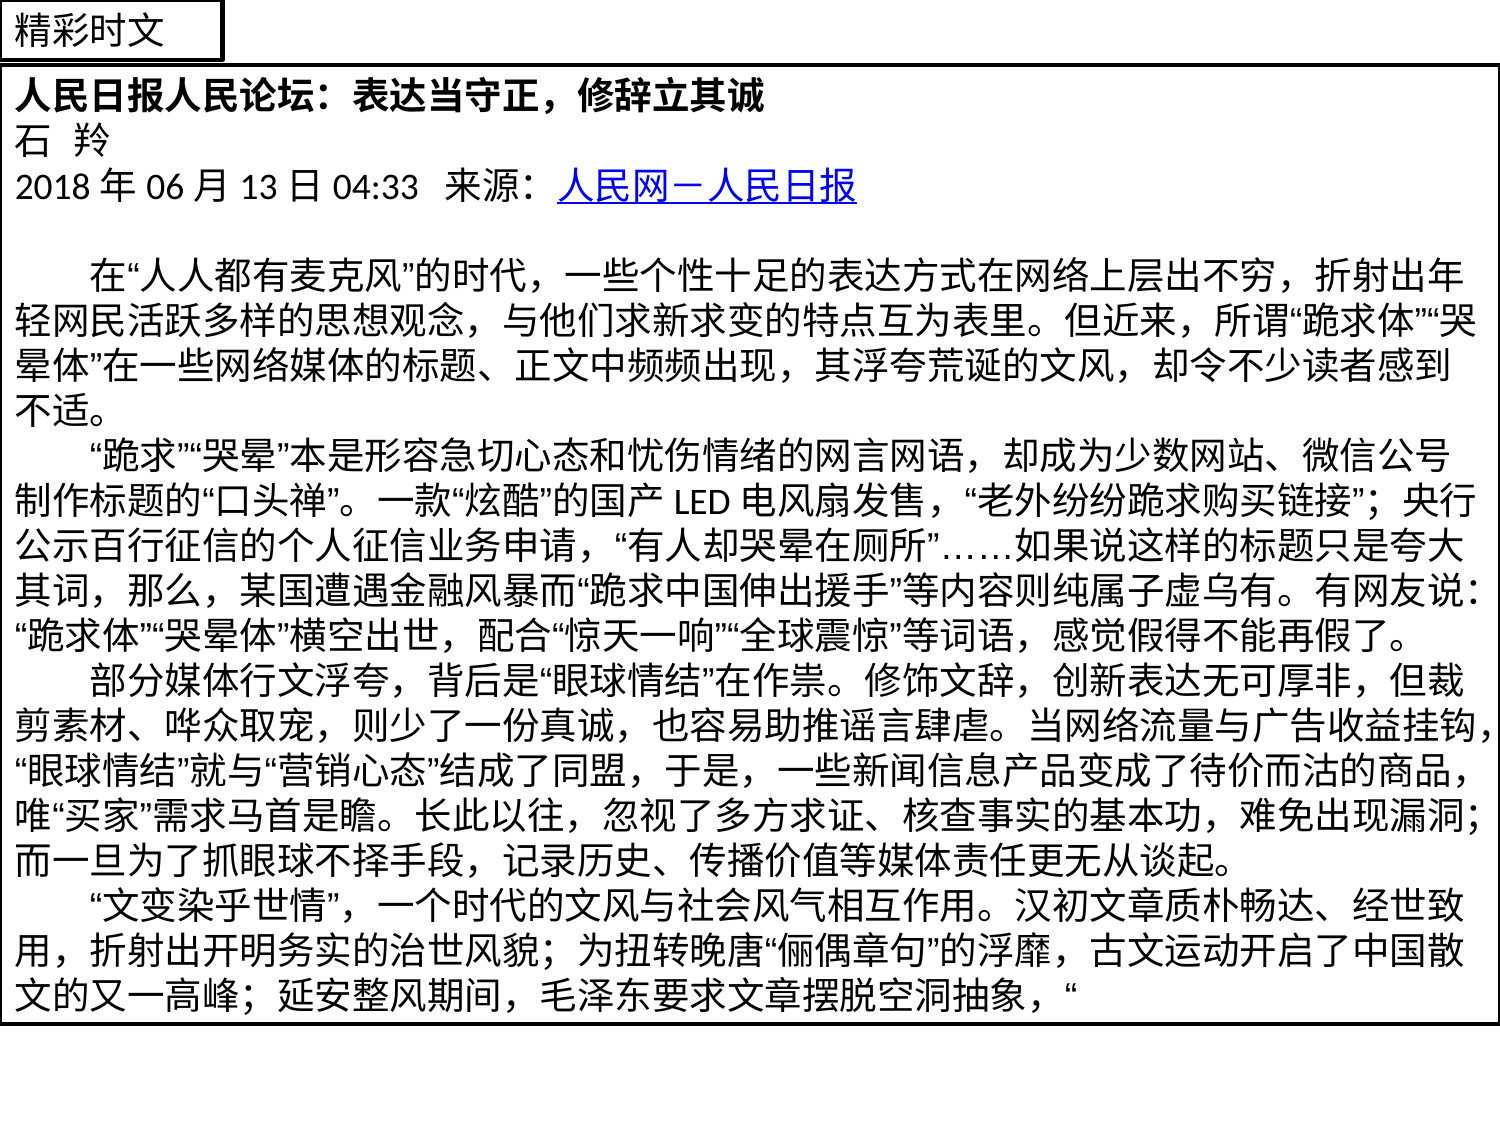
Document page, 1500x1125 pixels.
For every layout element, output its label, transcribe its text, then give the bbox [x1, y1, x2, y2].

text_box 精彩时文 [0, 0, 225, 62]
text_box 人民日报人民论坛：表达当守正，修辞立其诚 石 羚 2018年06月13日04:33 来源：人民网－人民日报 在“人人都有麦克风”的时代，一些个性十足的表达方式在网络上层出不穷，折射出年轻网民活跃多样的思想观念，与他们求新求变的特点互为表里。但近来，所谓“跪求体”“哭晕体”在一些网络媒体的标题、正文中频频出现，其浮夸荒诞的文风，却令不少读者感到不适。 “跪求”“哭晕”本是形容急切心态和忧伤情绪的网言网语，却成为少数网站、微信公号制作标题的“口头禅”。一款“炫酷”的国产LED电风扇发售，“老外纷纷跪求购买链接”；央行公示百行征信的个人征信业务申请，“有人却哭晕在厕所”……如果说这样的标题只是夸大其词，那么，某国遭遇金融风暴而“跪求中国伸出援手”等内容则纯属子虚乌有。有网友说：“跪求体”“哭晕体”横空出世，配合“惊天一响”“全球震惊”等词语，感觉假得不能再假了。 部分媒体行文浮夸，背后是“眼球情结”在作祟。修饰文辞，创新表达无可厚非，但裁剪素材、哗众取宠，则少了一份真诚，也容易助推谣言肆虐。当网络流量与广告收益挂钩，“眼球情结”就与“营销心态”结成了同盟，于是，一些新闻信息产品变成了待价而沽的商品，唯“买家”需求马首是瞻。长此以往，忽视了多方求证、核查事实的基本功，难免出现漏洞；而一旦为了抓眼球不择手段，记录历史、传播价值等媒体责任更无从谈起。 “文变染乎世情”，一个时代的文风与社会风气相互作用。汉初文章质朴畅达、经世致用，折射出开明务实的治世风貌；为扭转晚唐“俪偶章句”的浮靡，古文运动开启了中国散文的又一高峰；延安整风期间，毛泽东要求文章摆脱空洞抽象，“ [0, 63, 1500, 1026]
